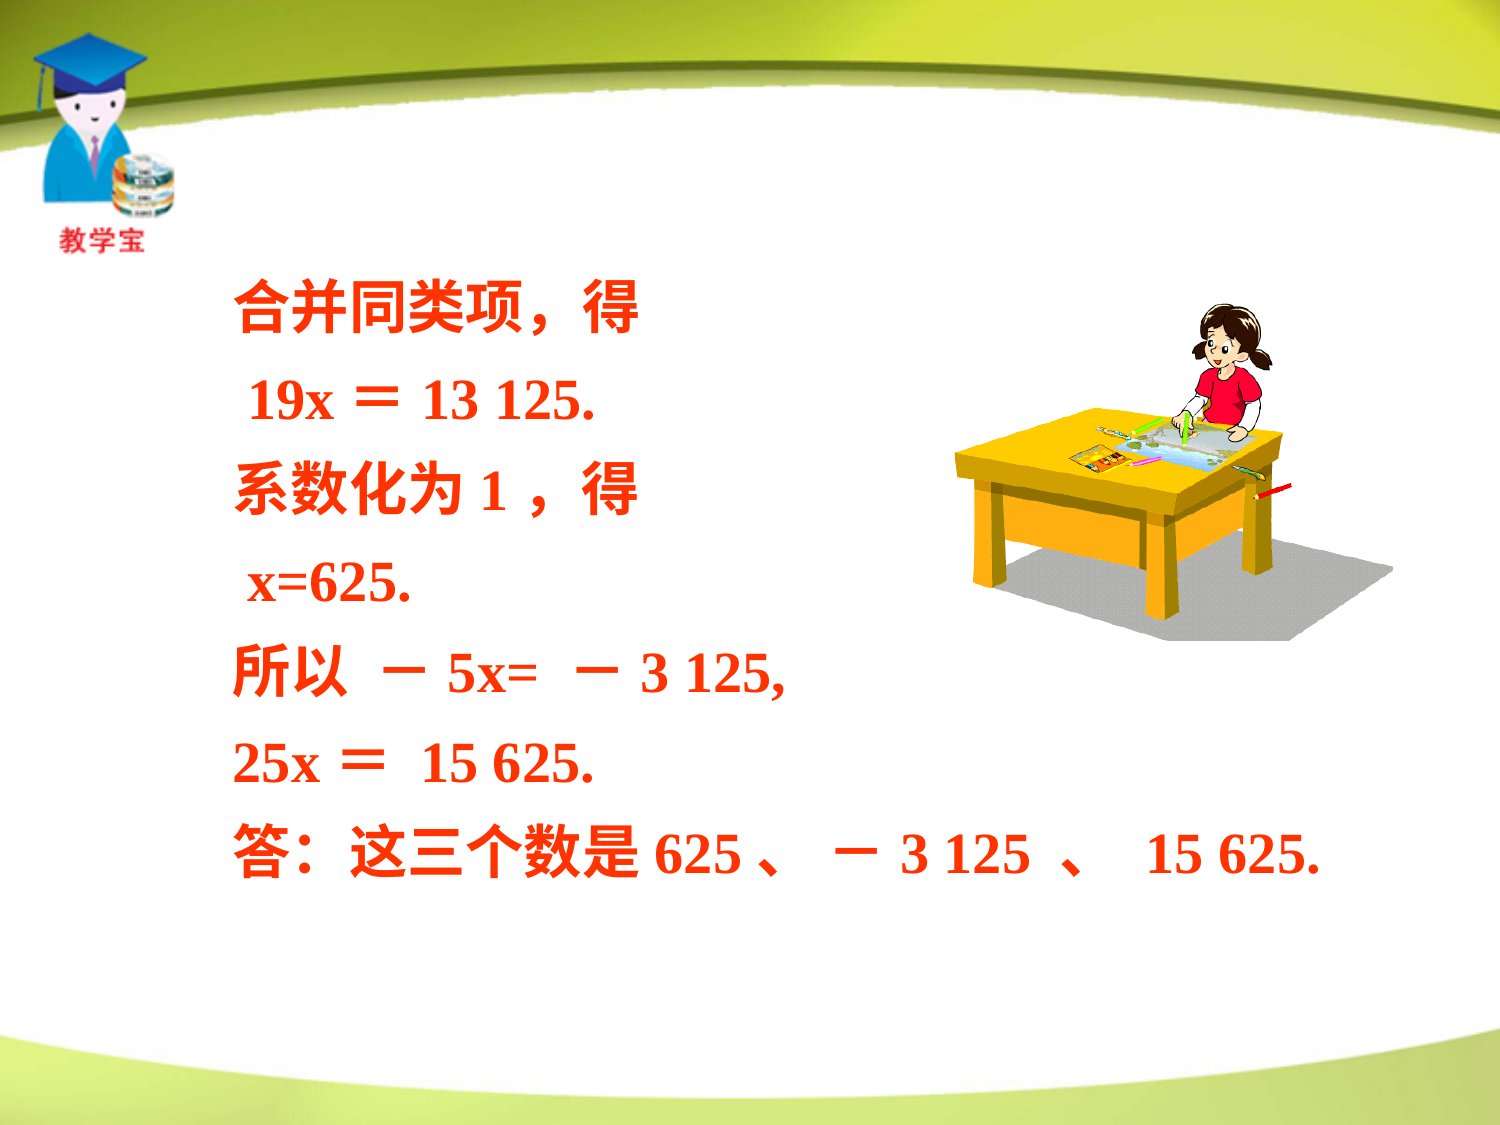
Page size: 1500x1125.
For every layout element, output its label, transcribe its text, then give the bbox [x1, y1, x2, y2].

text_box 合并同类项，得 19x＝13 125. 系数化为1，得 x=625. 所以 －5x= －3 125, 25x＝ 15 625. 答：这三个数是625、 －3 125 、 15 625. [217, 241, 1393, 893]
picture [0, 0, 1500, 1125]
